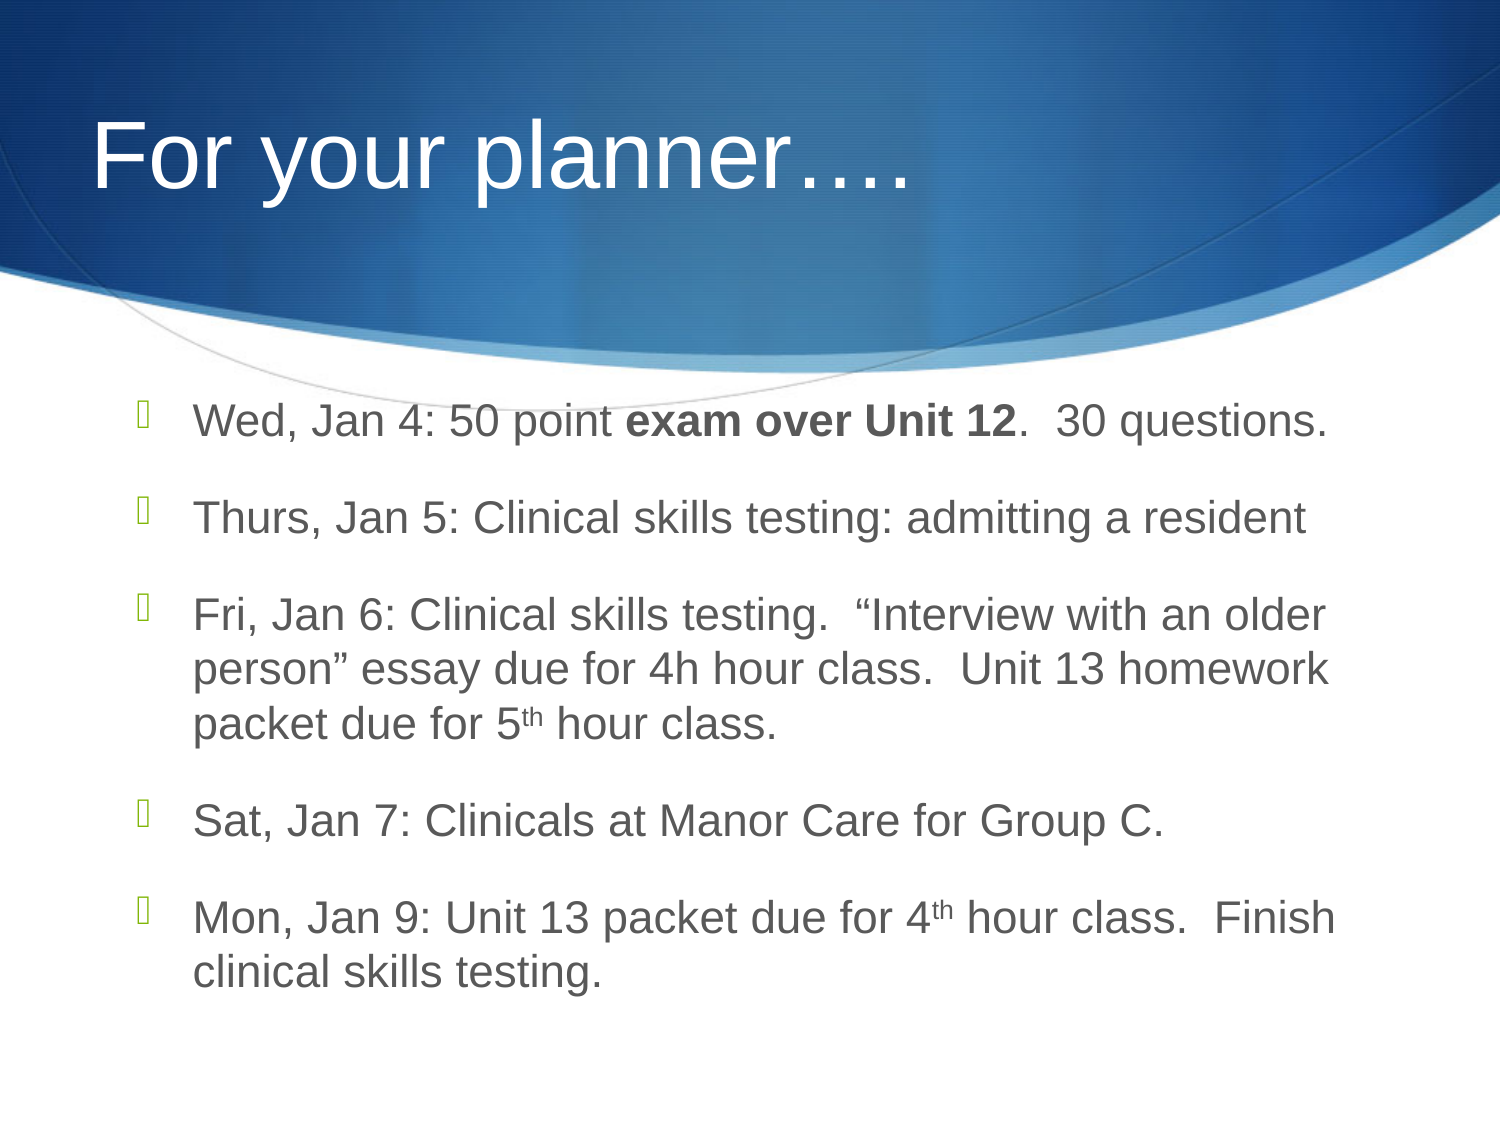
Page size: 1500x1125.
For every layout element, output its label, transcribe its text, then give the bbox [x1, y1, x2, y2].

list Wed, Jan 4: 50 point exam over Unit 12. 30 questions. Thurs, Jan 5: Clinical skills testing: admitting a resident Fri, Jan 6: Clinical skills testing. “Interview with an older person” essay due for 4h hour class. Unit 13 homework packet due for 5th hour class. Sat, Jan 7: Clinicals at Manor Care for Group C. Mon, Jan 9: Unit 13 packet due for 4th hour class. Finish clinical skills testing. [121, 383, 1379, 1075]
picture [0, 0, 1500, 1125]
title For your planner…. [75, 56, 1425, 245]
